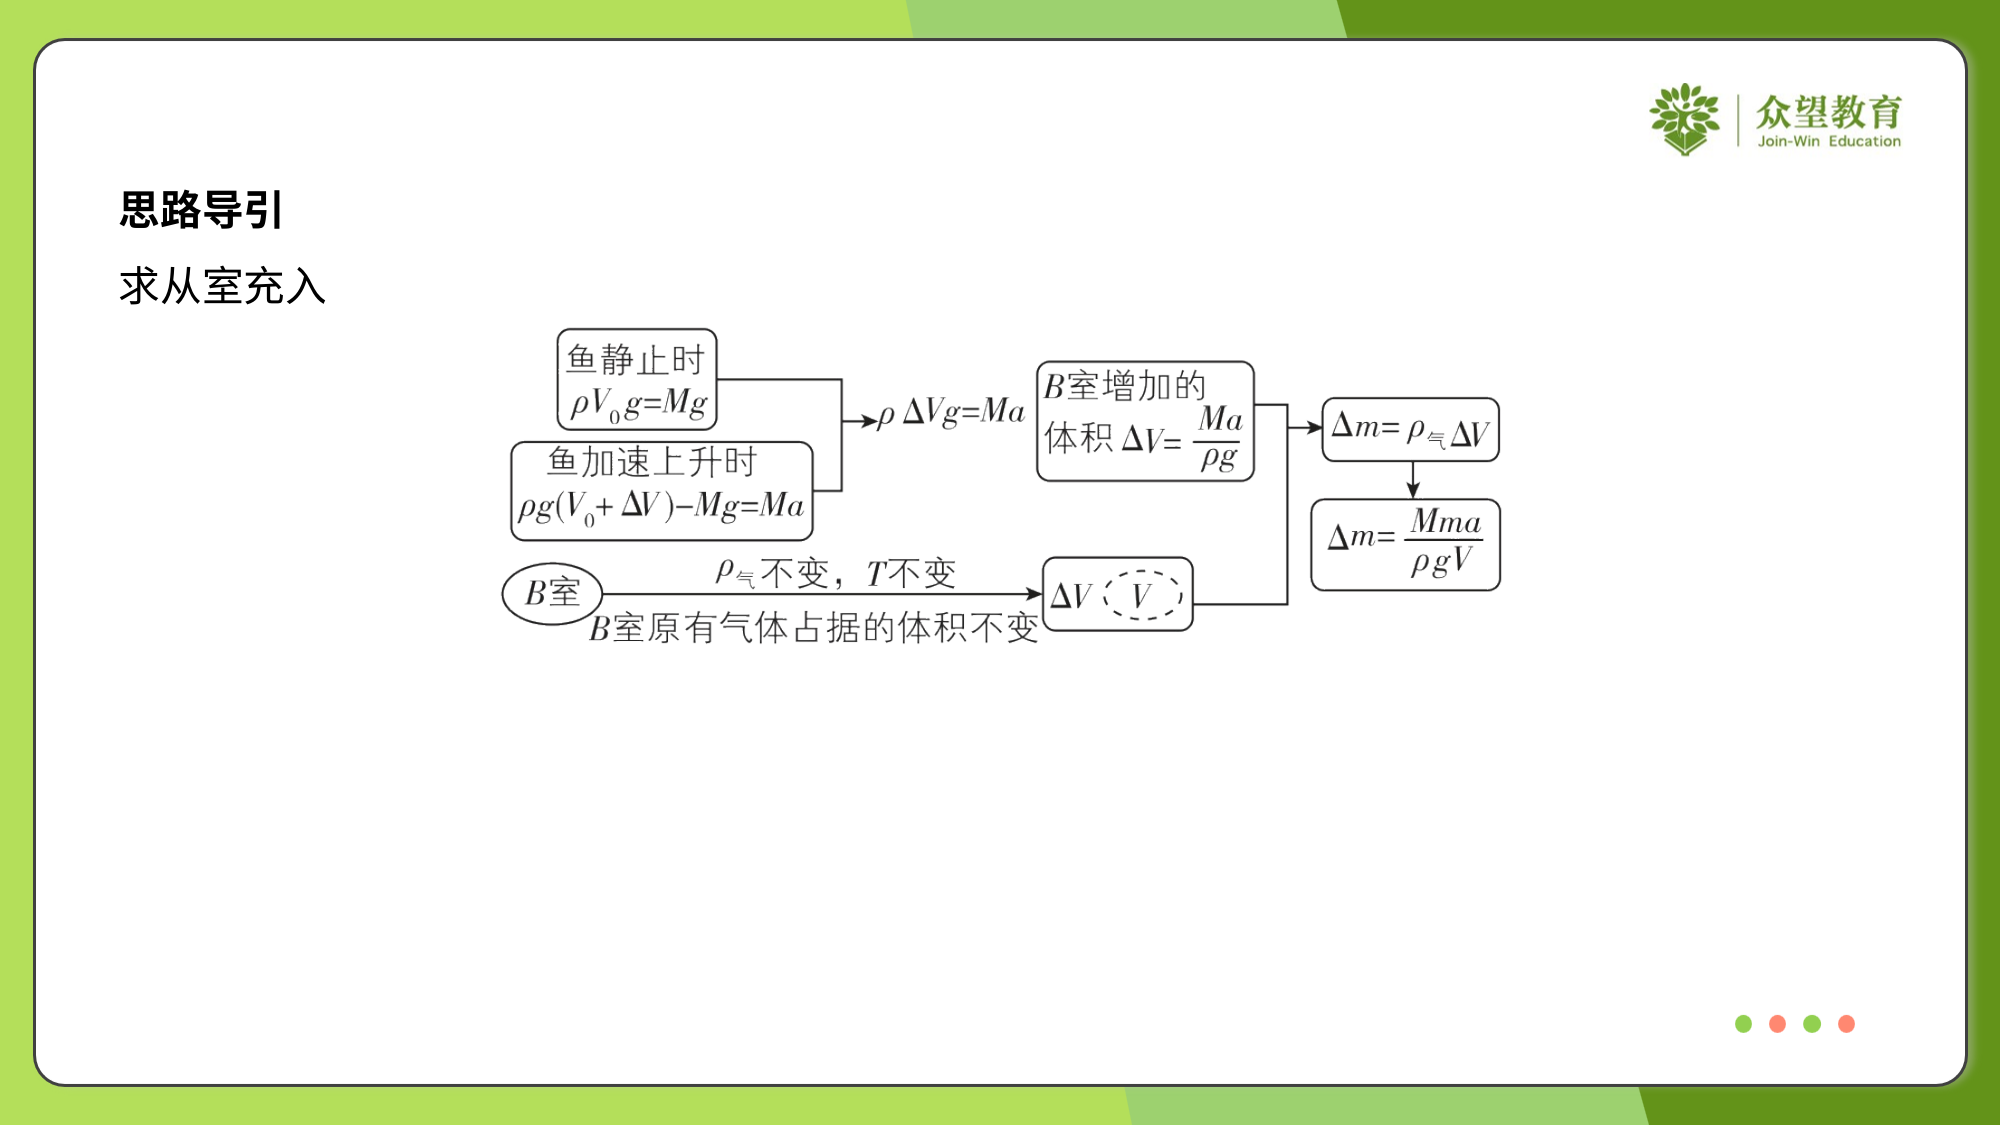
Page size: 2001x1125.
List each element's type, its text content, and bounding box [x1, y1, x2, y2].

picture [0, 0, 2000, 1125]
text_box 思路导引 [118, 158, 1883, 226]
